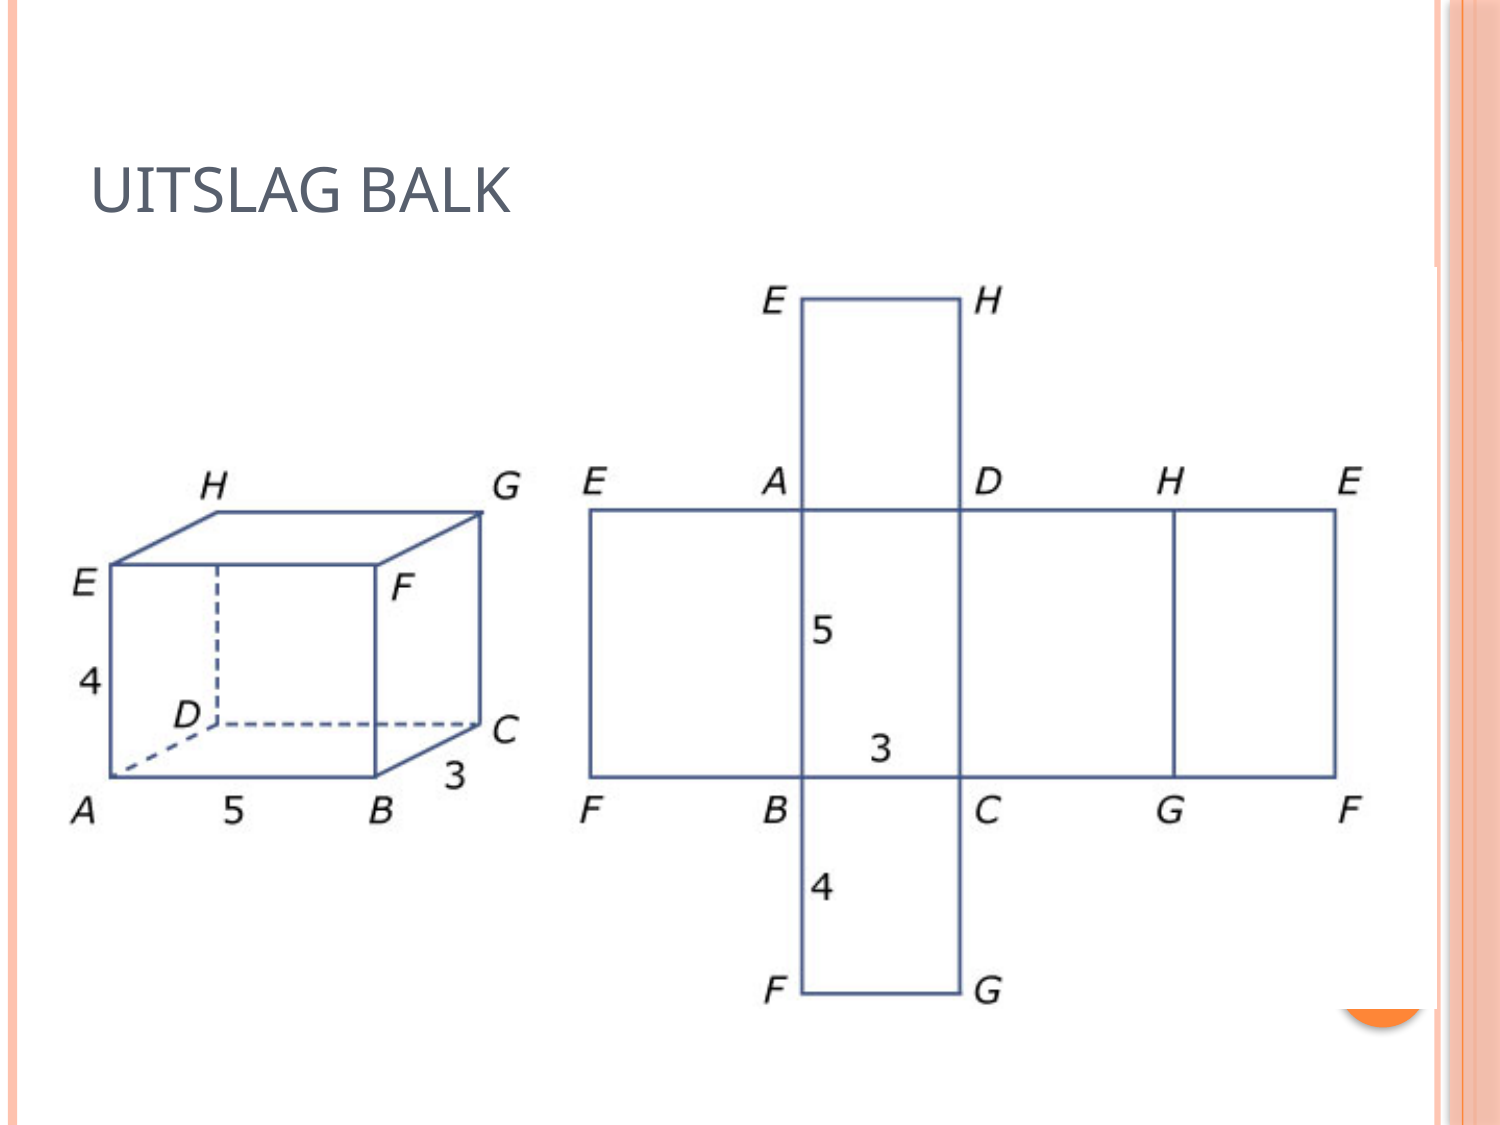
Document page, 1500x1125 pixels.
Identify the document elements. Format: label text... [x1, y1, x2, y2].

title Uitslag Balk [75, 45, 1300, 233]
picture [52, 266, 1437, 1010]
